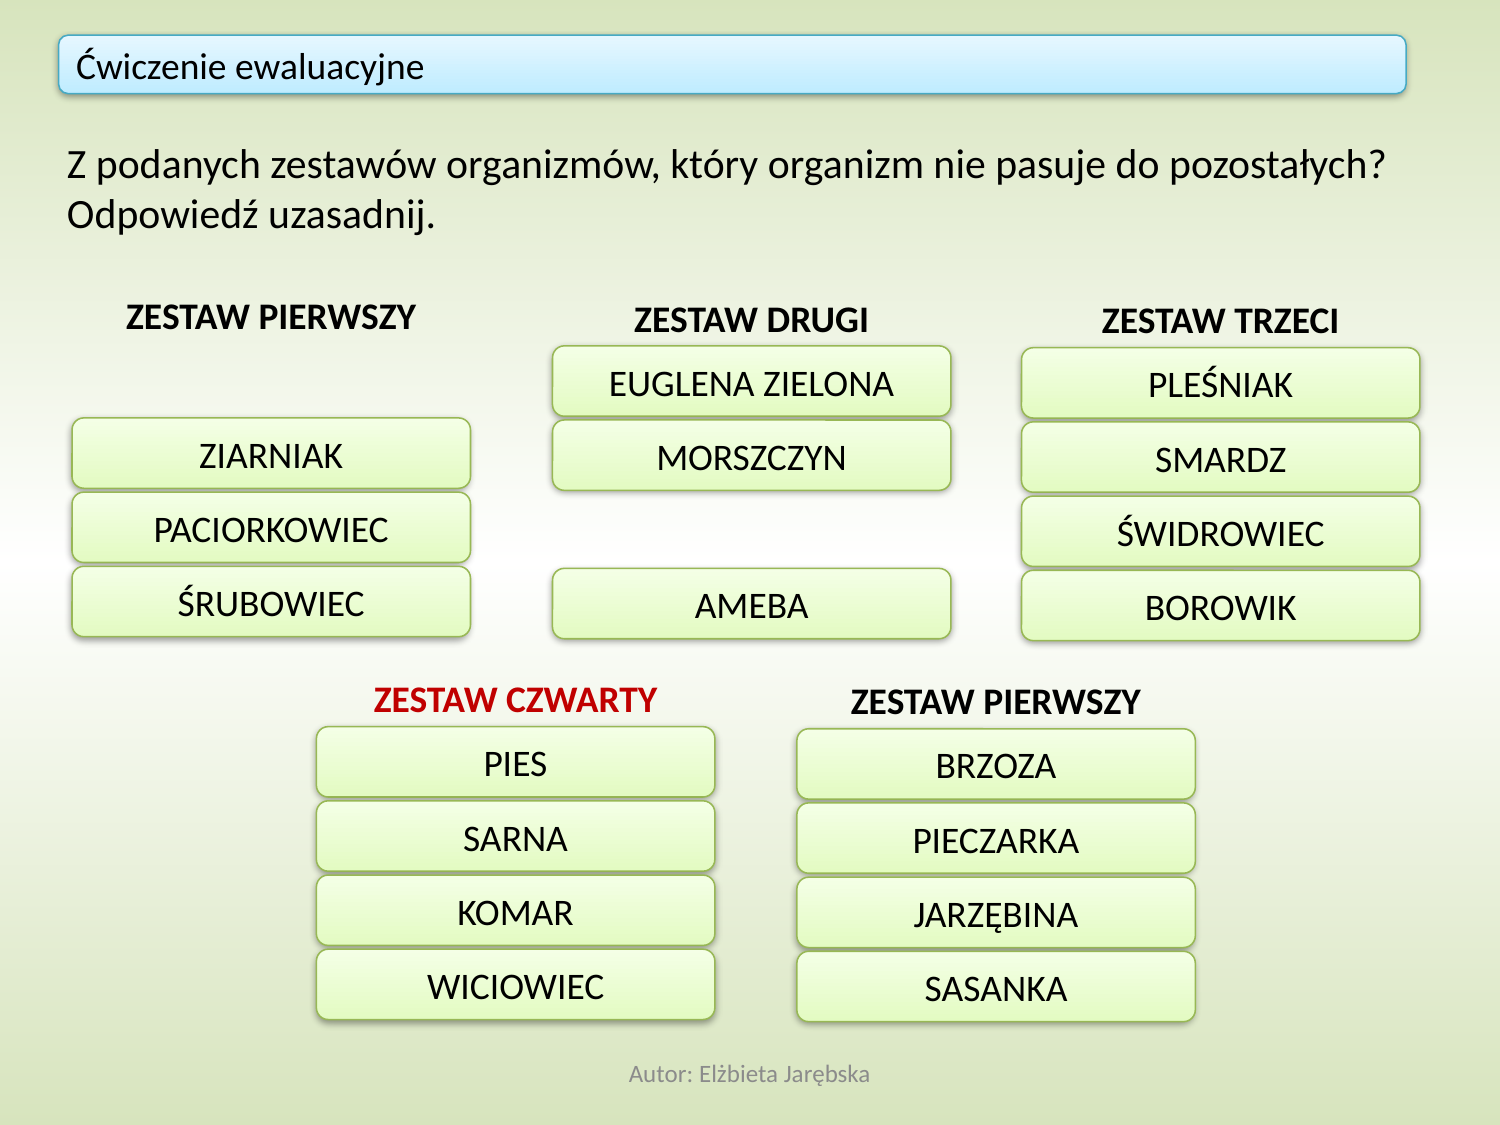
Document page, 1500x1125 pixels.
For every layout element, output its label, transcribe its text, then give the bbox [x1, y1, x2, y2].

text_box SARNA [315, 800, 716, 872]
text_box Ćwiczenie ewaluacyjne [57, 34, 1407, 95]
text_box EUGLENA ZIELONA [551, 347, 952, 417]
text_box AMEBA [551, 567, 952, 640]
footer Autor: Elżbieta Jarębska [512, 1042, 988, 1103]
text_box WICIOWIEC [315, 948, 716, 1021]
text_box PACIORKOWIEC [71, 491, 472, 564]
text_box ZESTAW PIERWSZY [60, 285, 483, 345]
text_box PLEŚNIAK [1020, 349, 1421, 419]
text_box Z podanych zestawów organizmów, który organizm nie pasuje do pozostałych? Odpowiedź uzasadnij. [51, 129, 1412, 245]
text_box MORSZCZYN [551, 419, 952, 492]
text_box JARZĘBINA [796, 876, 1197, 949]
text_box BOROWIK [1020, 569, 1421, 642]
text_box ZESTAW PIERWSZY [785, 669, 1207, 730]
text_box ZESTAW TRZECI [1009, 288, 1432, 349]
text_box SMARDZ [1020, 421, 1421, 493]
text_box ZESTAW DRUGI [540, 287, 963, 347]
text_box ŚRUBOWIEC [71, 565, 472, 638]
text_box BRZOZA [796, 730, 1197, 800]
text_box ZESTAW CZWARTY [304, 667, 727, 728]
text_box KOMAR [315, 874, 716, 947]
text_box SASANKA [796, 950, 1197, 1023]
text_box ZIARNIAK [71, 417, 472, 490]
text_box PIECZARKA [796, 802, 1197, 875]
text_box PIES [315, 728, 716, 798]
text_box ŚWIDROWIEC [1020, 495, 1421, 568]
